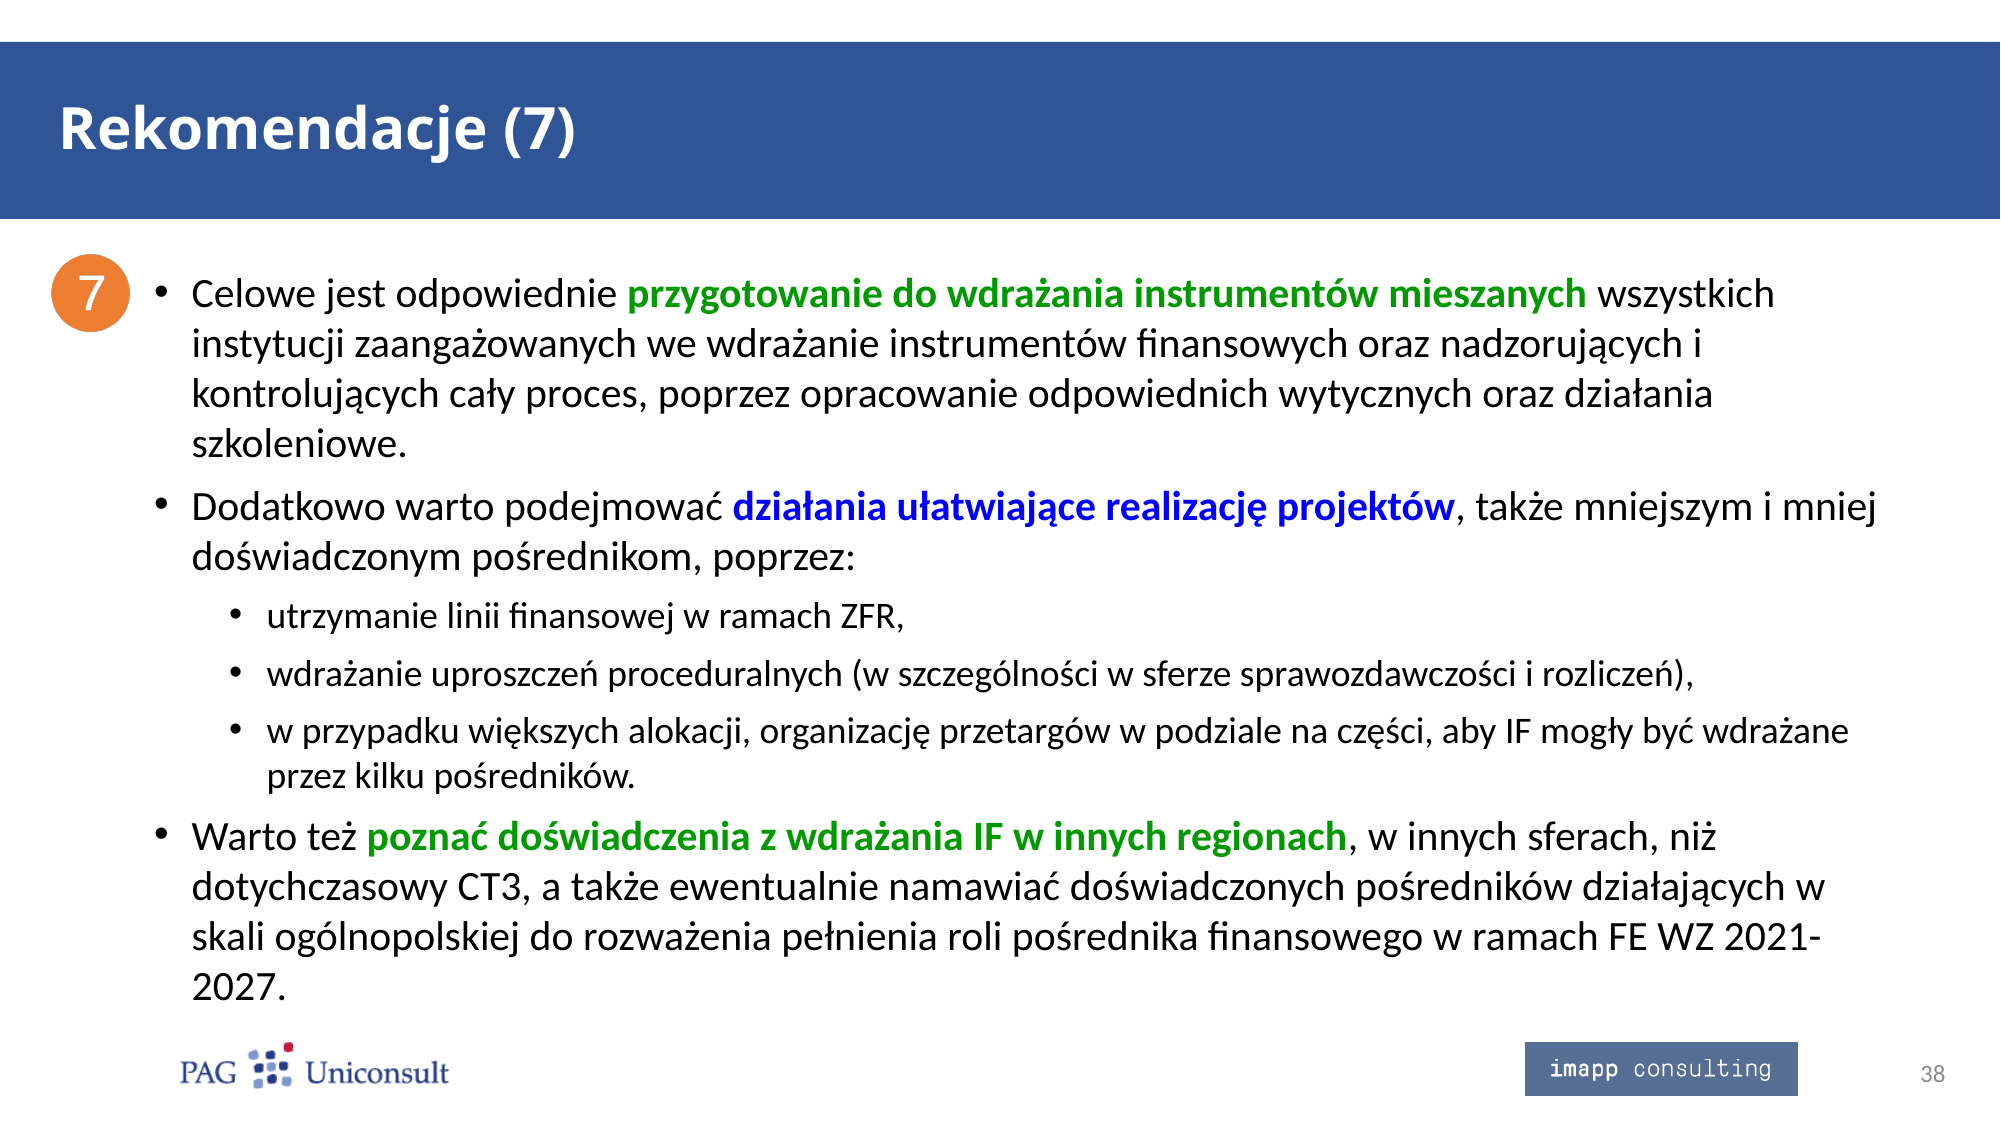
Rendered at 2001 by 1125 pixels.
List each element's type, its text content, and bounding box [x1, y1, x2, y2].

picture [41, 244, 140, 342]
slide_number 38 [1862, 1042, 1961, 1103]
picture [165, 1057, 475, 1113]
list Celowe jest odpowiednie przygotowanie do wdrażania instrumentów mieszanych wszystkich instytucji zaangażowanych we wdrażanie instrumentów finansowych oraz nadzorujących i kontrolujących cały proces, poprzez opracowanie odpowiednich wytycznych oraz działania szkoleniowe. Dodatkowo warto podejmować działania ułatwiające realizację projektów, także mniejszym i mniej doświadczonym pośrednikom, poprzez: utrzymanie linii finansowej w ramach ZFR, wdrażanie uproszczeń proceduralnych (w szczególności w sferze sprawozdawczości i rozliczeń), w przypadku większych alokacji, organizację przetargów w podziale na części, aby IF mogły być wdrażane przez kilku pośredników. Warto też poznać doświadczenia z wdrażania IF w innych regionach, w innych sferach, niż dotychczasowy CT3, a także ewentualnie namawiać doświadczonych pośredników działających w skali ogólnopolskiej do rozważenia pełnienia roli pośrednika finansowego w ramach FE WZ 2021-2027. [139, 258, 1921, 1057]
title Rekomendacje (7) [0, 41, 2000, 219]
